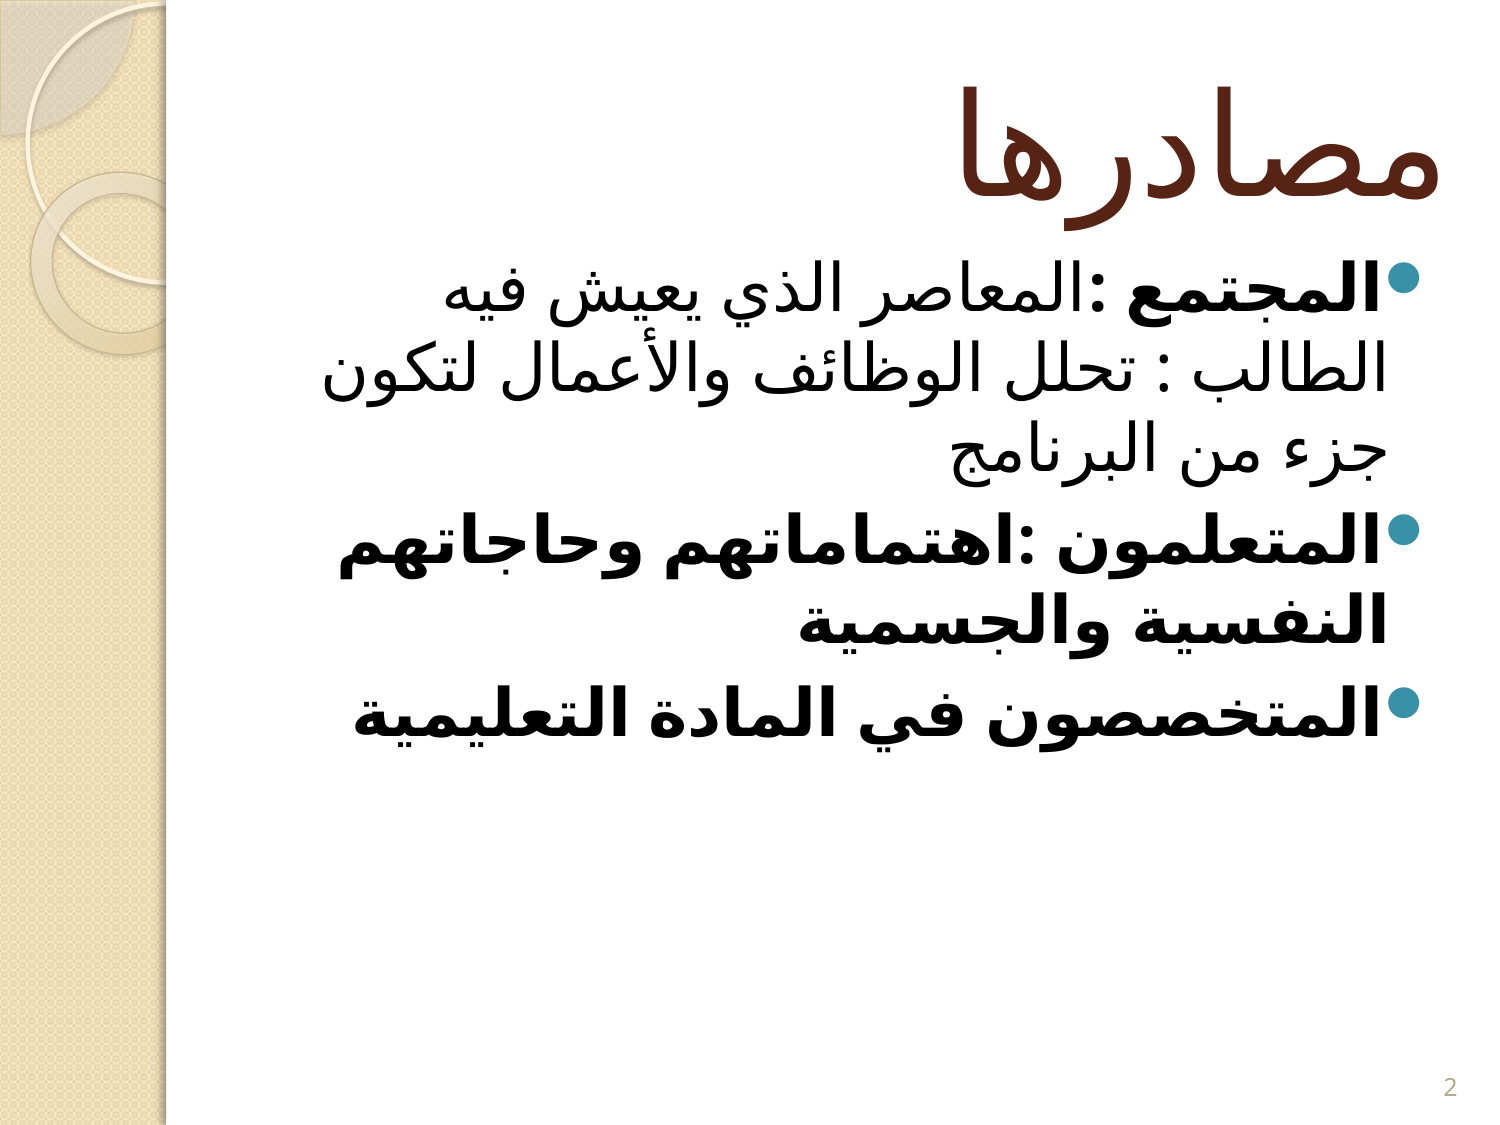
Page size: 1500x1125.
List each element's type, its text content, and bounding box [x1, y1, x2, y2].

title مصادرها [235, 45, 1466, 233]
list المجتمع :المعاصر الذي يعيش فيه الطالب : تحلل الوظائف والأعمال لتكون جزء من البرنامج المتعلمون :اهتماماتهم وحاجاتهم النفسية والجسمية المتخصصون في المادة التعليمية [235, 237, 1466, 1025]
slide_number 2 [1413, 1034, 1488, 1113]
